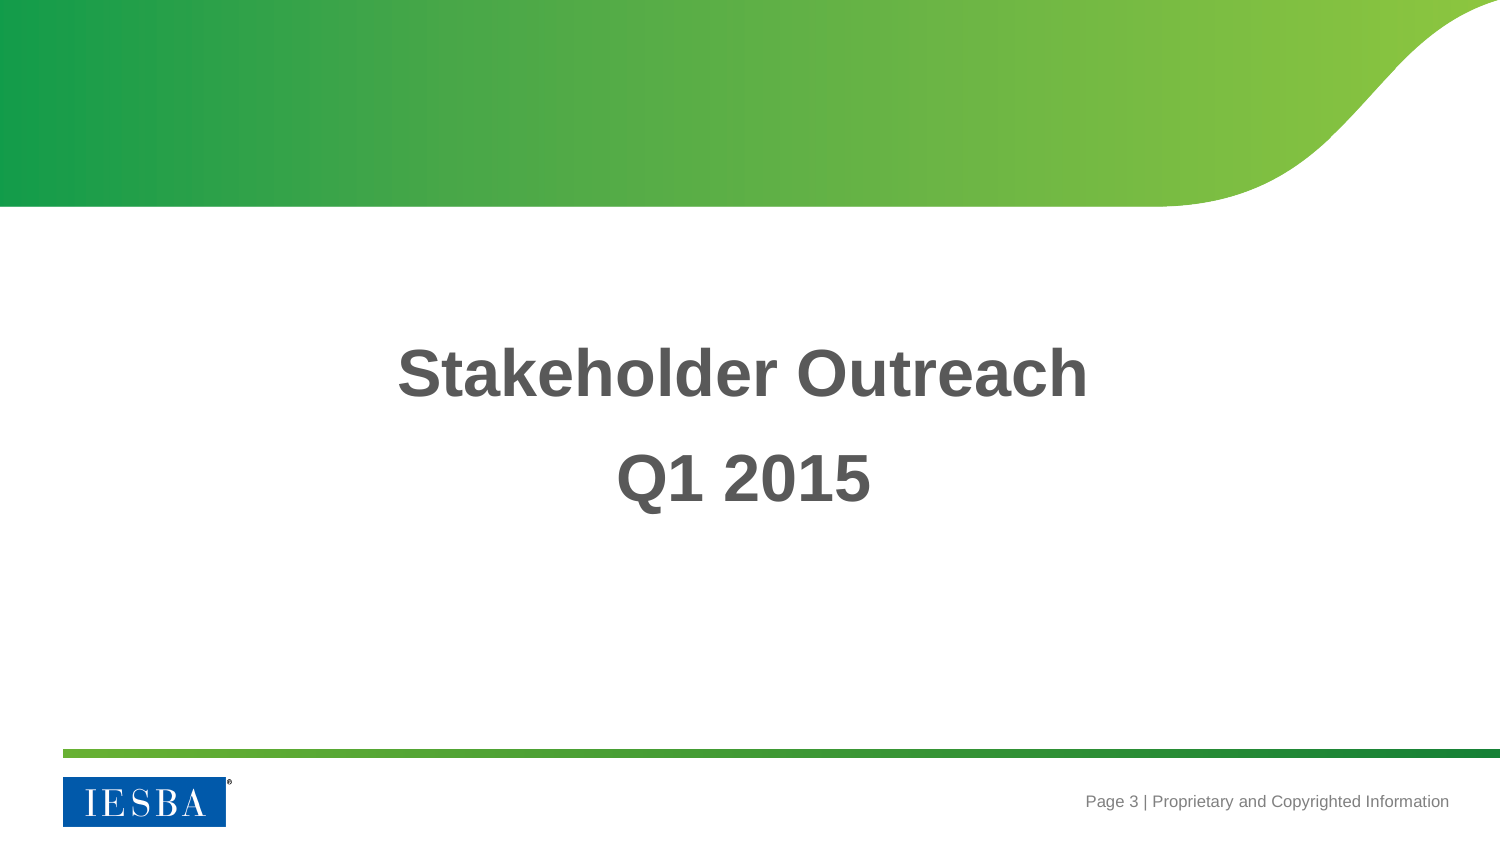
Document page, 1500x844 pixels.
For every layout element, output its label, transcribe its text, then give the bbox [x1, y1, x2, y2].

picture [63, 777, 232, 827]
list Stakeholder Outreach Q1 2015 [112, 321, 1375, 572]
picture [0, 0, 1500, 207]
